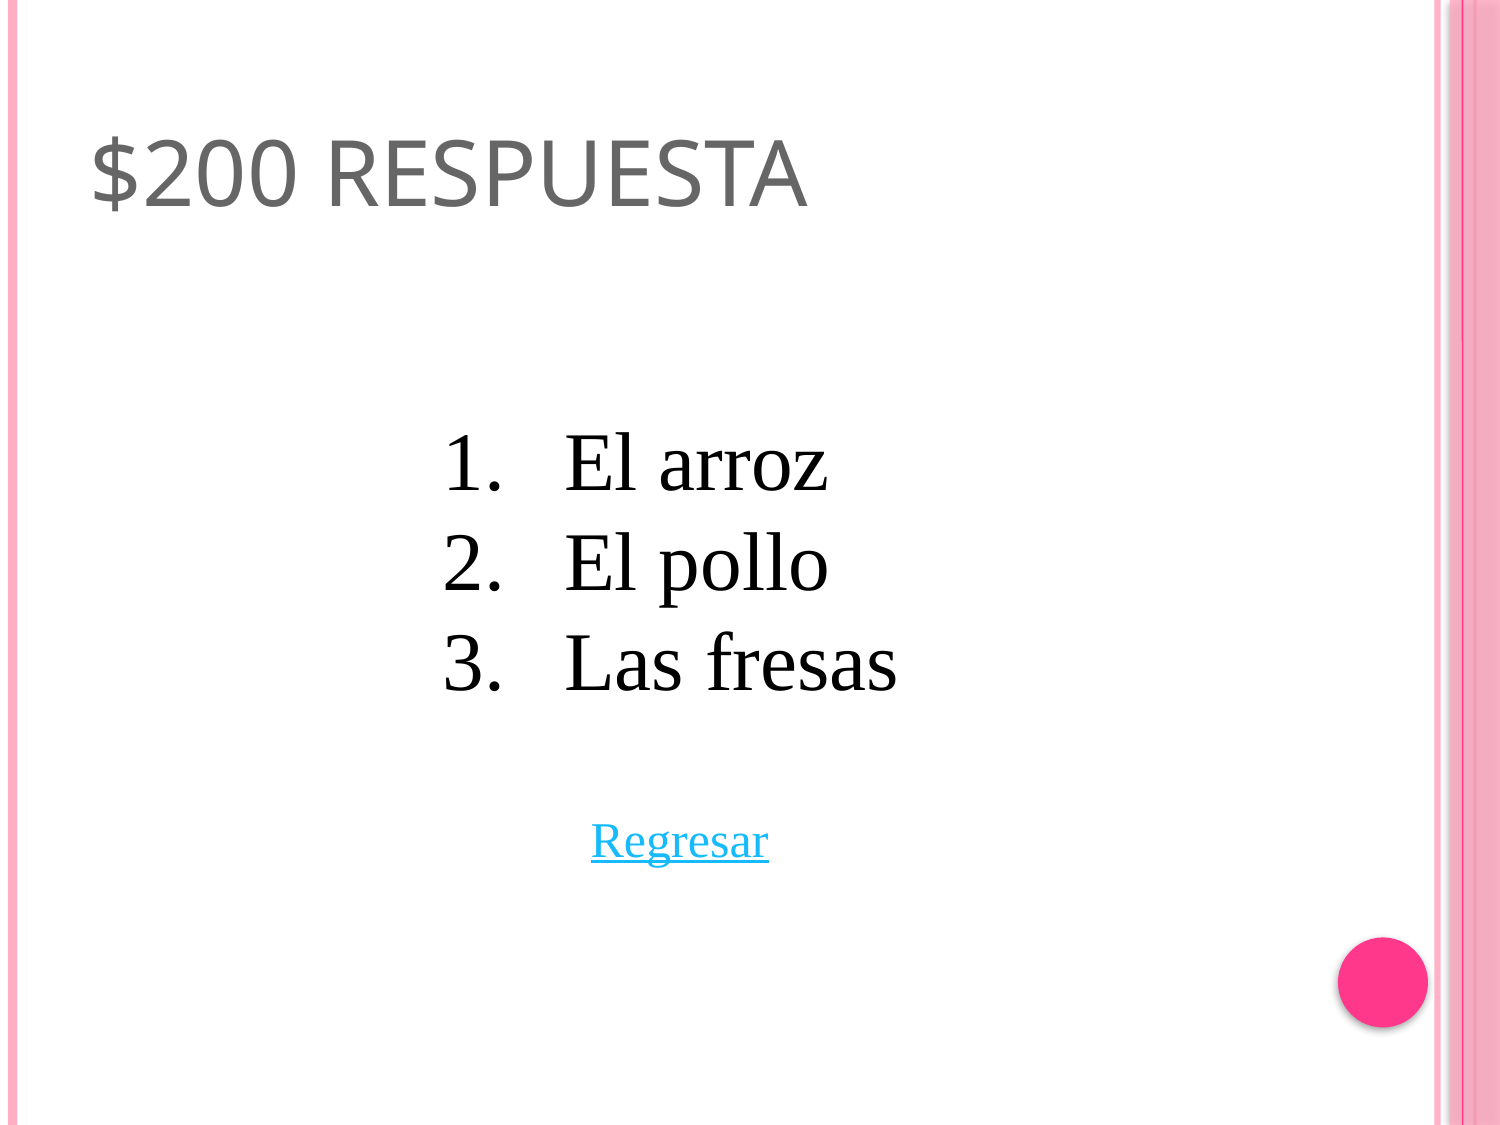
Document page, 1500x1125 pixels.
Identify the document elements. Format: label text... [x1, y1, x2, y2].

text_box El arroz El pollo Las fresas [427, 399, 915, 715]
text_box Regresar [575, 799, 784, 875]
title $200 Respuesta [75, 45, 1300, 233]
